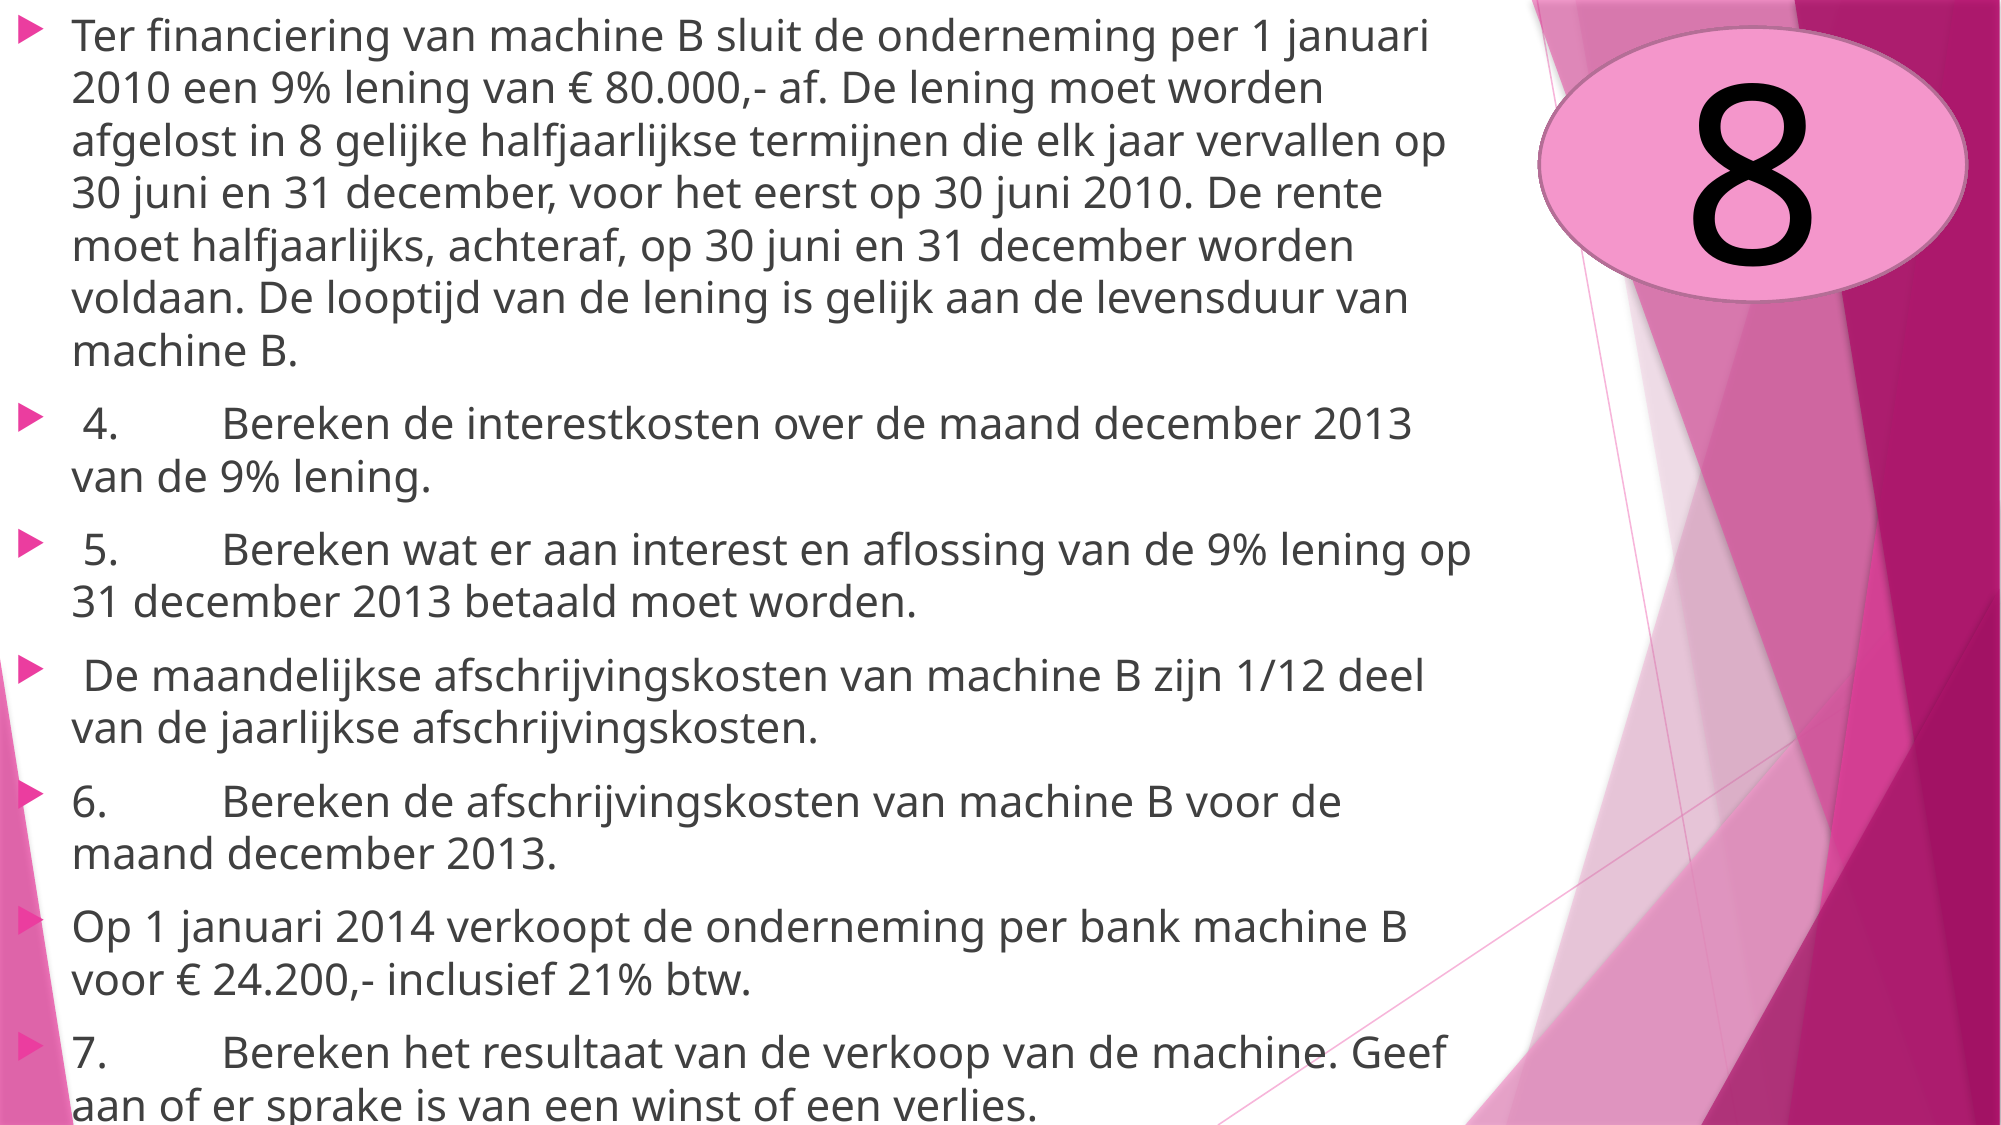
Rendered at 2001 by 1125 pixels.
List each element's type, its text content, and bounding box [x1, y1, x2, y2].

list Ter financiering van machine B sluit de onderneming per 1 januari 2010 een 9% lening van € 80.000,- af. De lening moet worden afgelost in 8 gelijke halfjaarlijkse termijnen die elk jaar vervallen op 30 juni en 31 december, voor het eerst op 30 juni 2010. De rente moet halfjaarlijks, achteraf, op 30 juni en 31 december worden voldaan. De looptijd van de lening is gelijk aan de levensduur van machine B. 4. Bereken de interestkosten over de maand december 2013 van de 9% lening. 5. Bereken wat er aan interest en aflossing van de 9% lening op 31 december 2013 betaald moet worden. De maandelijkse afschrijvingskosten van machine B zijn 1/12 deel van de jaarlijkse afschrijvingskosten. 6. Bereken de afschrijvingskosten van machine B voor de maand december 2013. Op 1 januari 2014 verkoopt de onderneming per bank machine B voor € 24.200,- inclusief 21% btw. 7. Bereken het resultaat van de verkoop van de machine. Geef aan of er sprake is van een winst of een verlies. [0, 0, 1495, 1108]
text_box 8 [1537, 25, 1969, 304]
